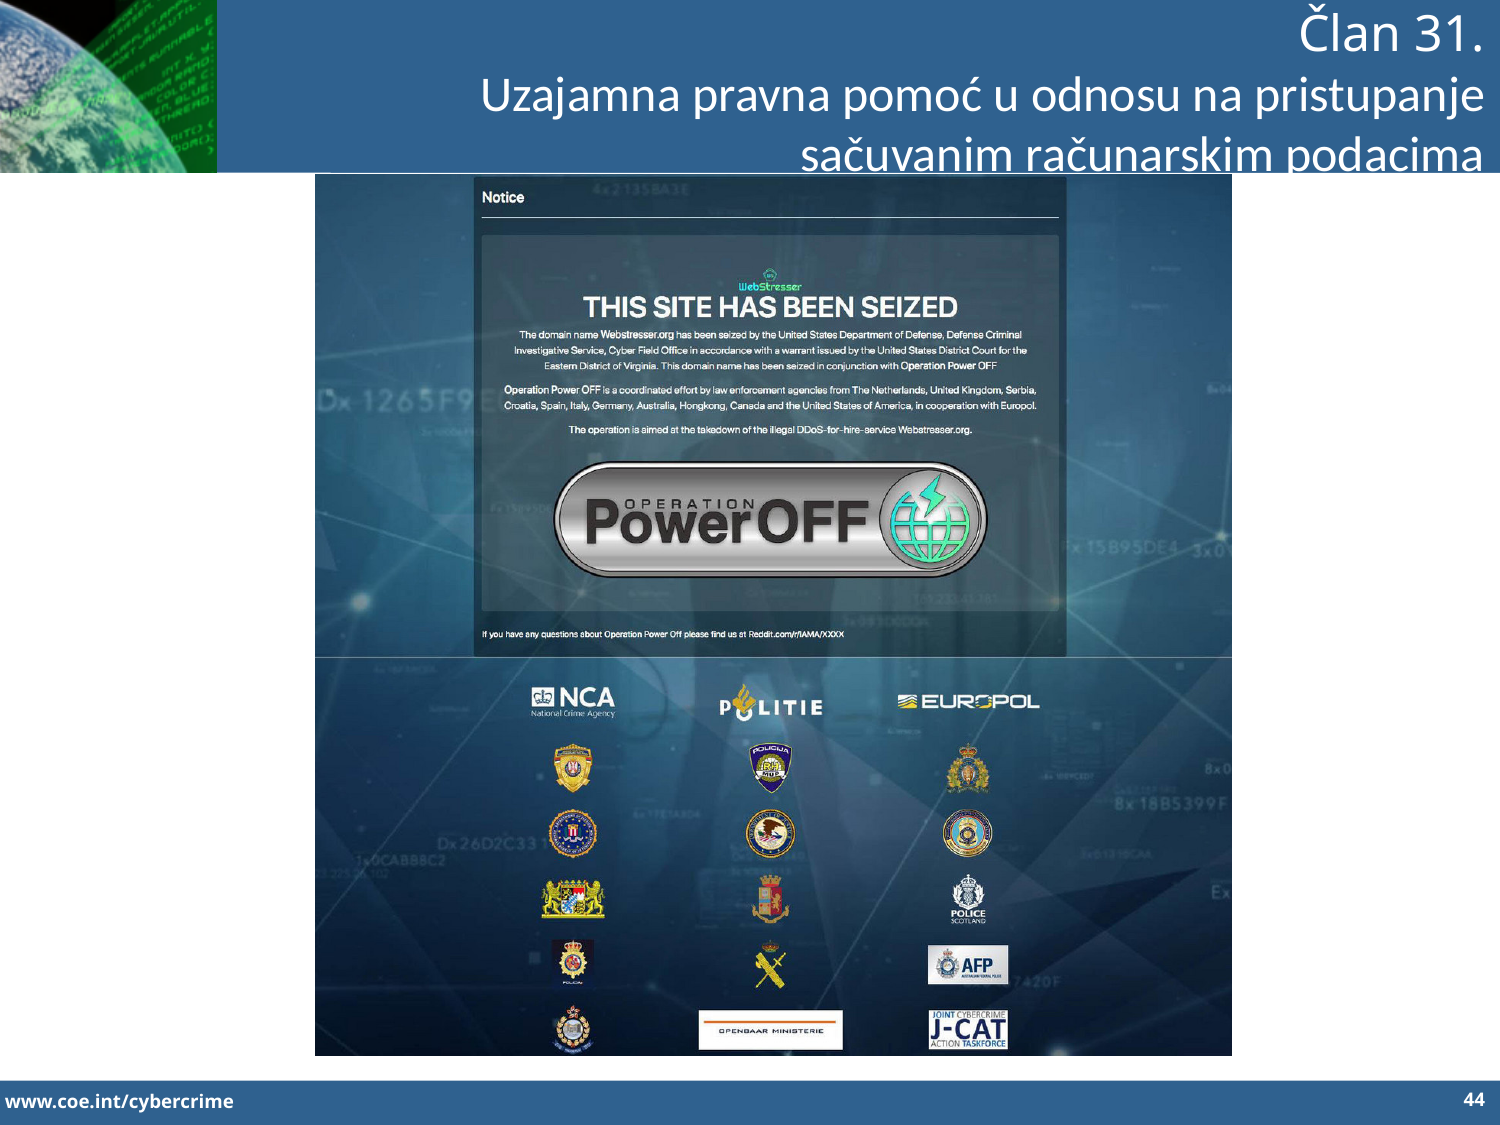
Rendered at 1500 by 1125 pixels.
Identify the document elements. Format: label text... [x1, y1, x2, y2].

picture [315, 174, 1232, 1056]
slide_number 44 [1149, 1079, 1500, 1125]
picture [0, 1, 217, 173]
text_box Član 31. Uzajamna pravna pomoć u odnosu na pristupanje sačuvanim računarskim podacima [329, 20, 1500, 174]
